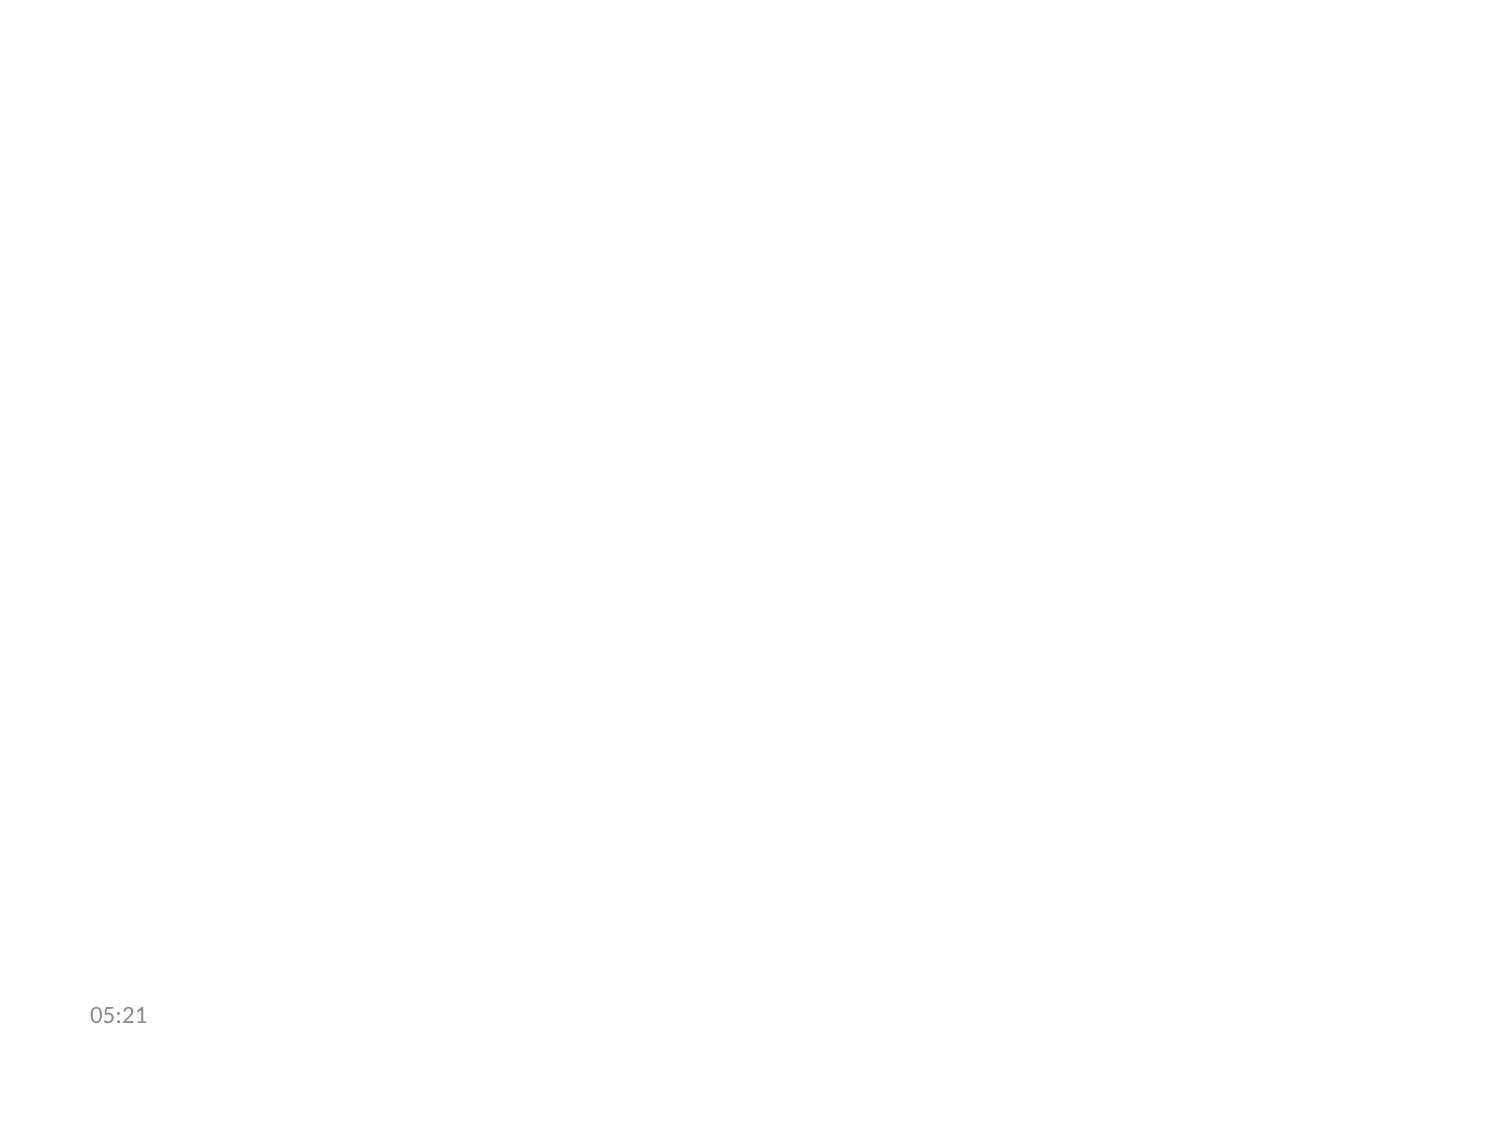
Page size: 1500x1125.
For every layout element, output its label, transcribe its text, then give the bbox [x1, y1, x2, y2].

text_box 15:35 [75, 983, 425, 1044]
